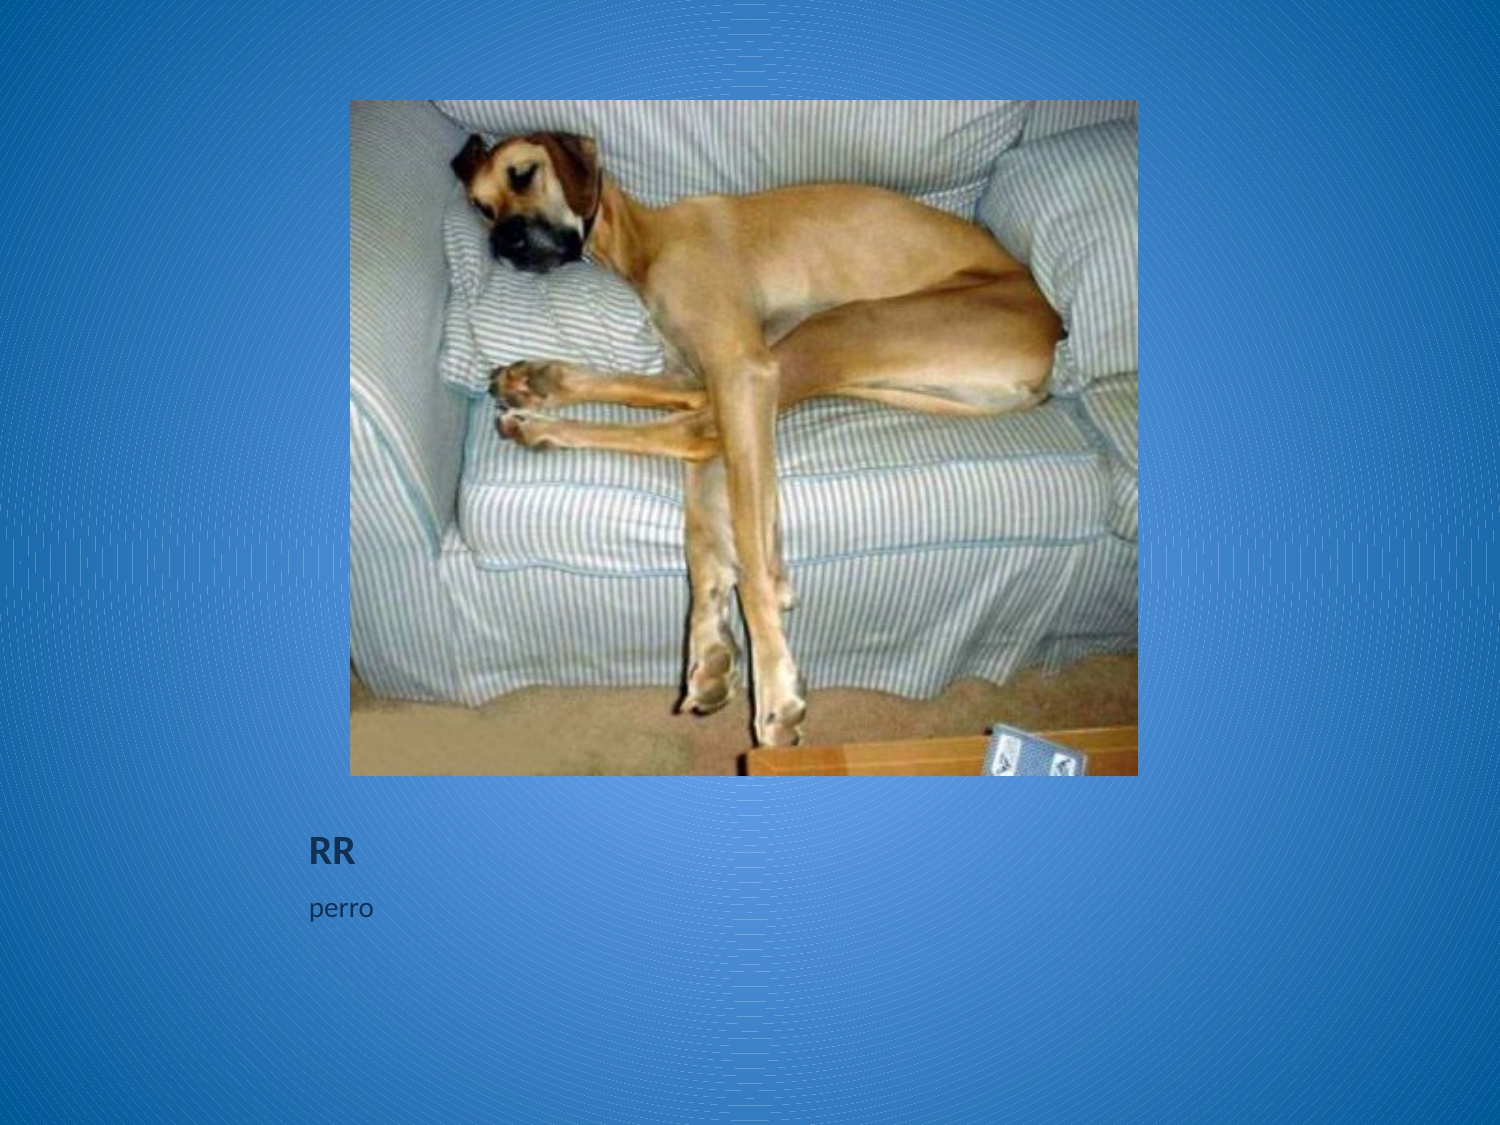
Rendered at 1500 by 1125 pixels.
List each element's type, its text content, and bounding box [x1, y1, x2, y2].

picture [293, 100, 1195, 776]
title RR [294, 787, 1194, 880]
list perro [294, 880, 1194, 1013]
